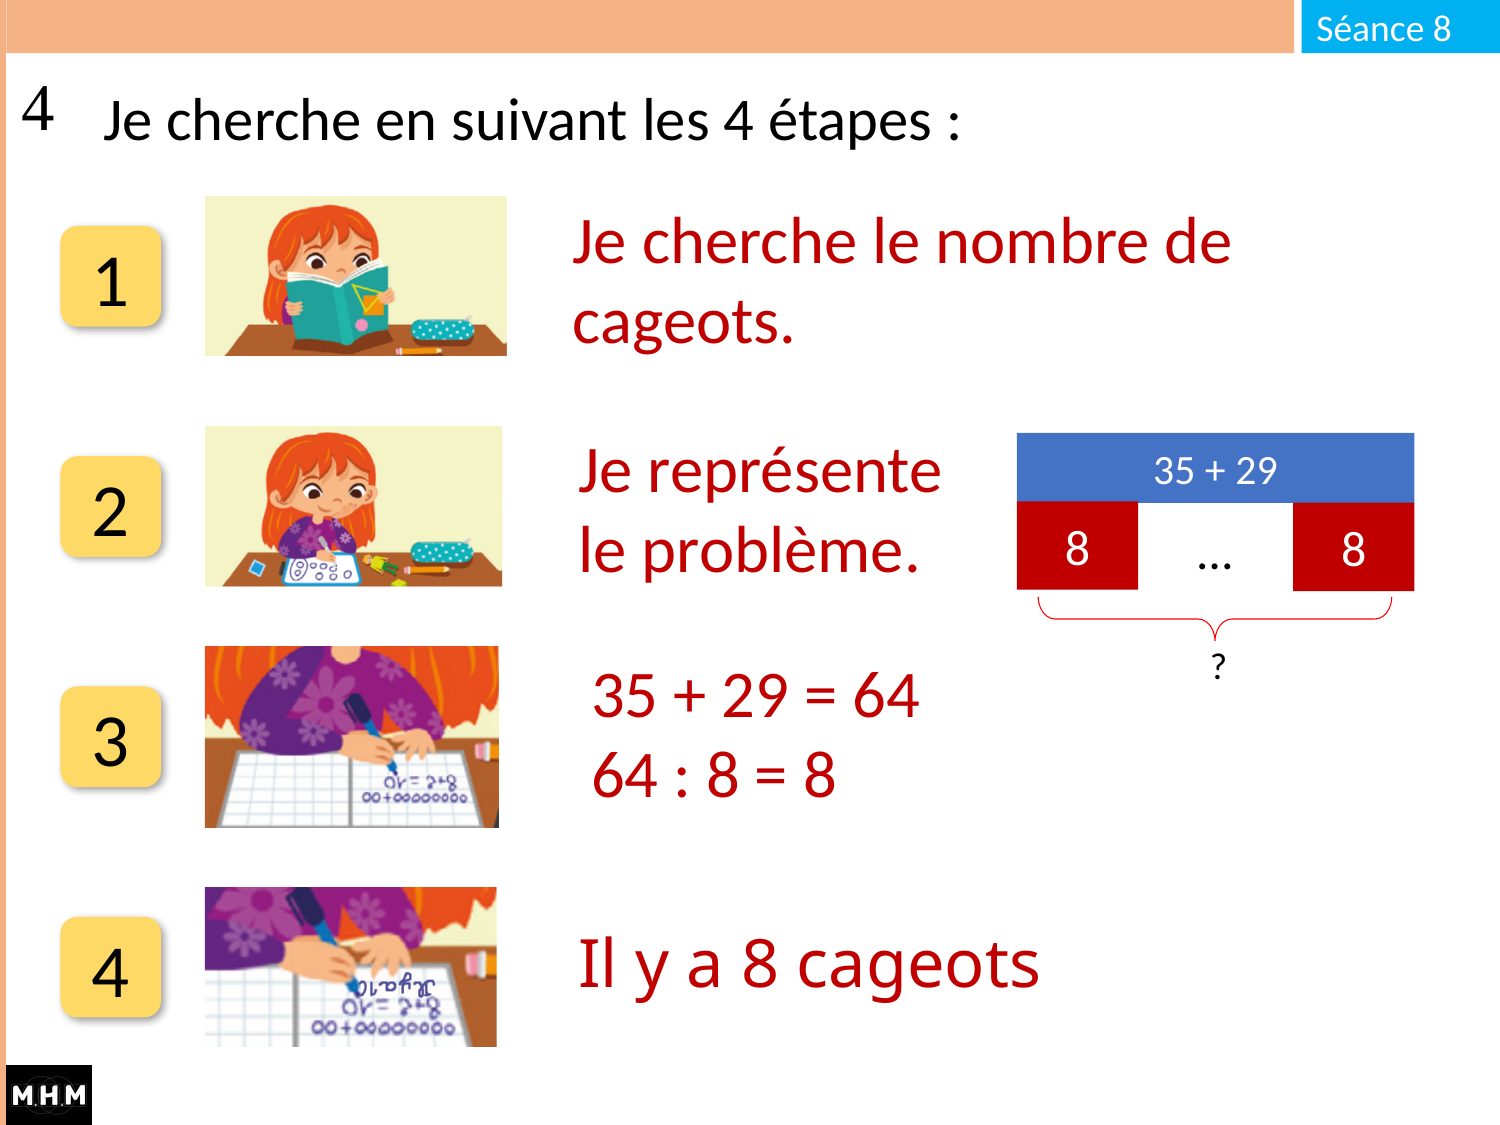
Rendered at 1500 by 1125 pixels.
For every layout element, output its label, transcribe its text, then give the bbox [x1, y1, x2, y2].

text_box Il y a 8 cageots [563, 913, 1415, 1009]
picture [6, 1065, 92, 1125]
text_box 8 [1292, 502, 1415, 592]
text_box 35 + 29 = 64 64 : 8 = 8 [576, 643, 1334, 898]
text_box ? [1044, 635, 1393, 693]
picture [204, 646, 499, 828]
text_box [1037, 596, 1393, 635]
text_box 1 [59, 224, 163, 328]
text_box Je représente le problème. [563, 418, 1415, 593]
title Je cherche en suivant les 4 étapes : [88, 35, 1382, 161]
text_box … [1153, 504, 1277, 595]
picture [204, 196, 515, 356]
text_box 4 [59, 915, 163, 1019]
text_box 35 + 29 [1016, 432, 1415, 504]
text_box Je cherche le nombre de cageots. [558, 189, 1458, 365]
picture [204, 426, 503, 587]
text_box 2 [59, 455, 163, 558]
text_box 3 [59, 685, 163, 789]
picture [204, 887, 497, 1047]
text_box 8 [1016, 500, 1139, 591]
